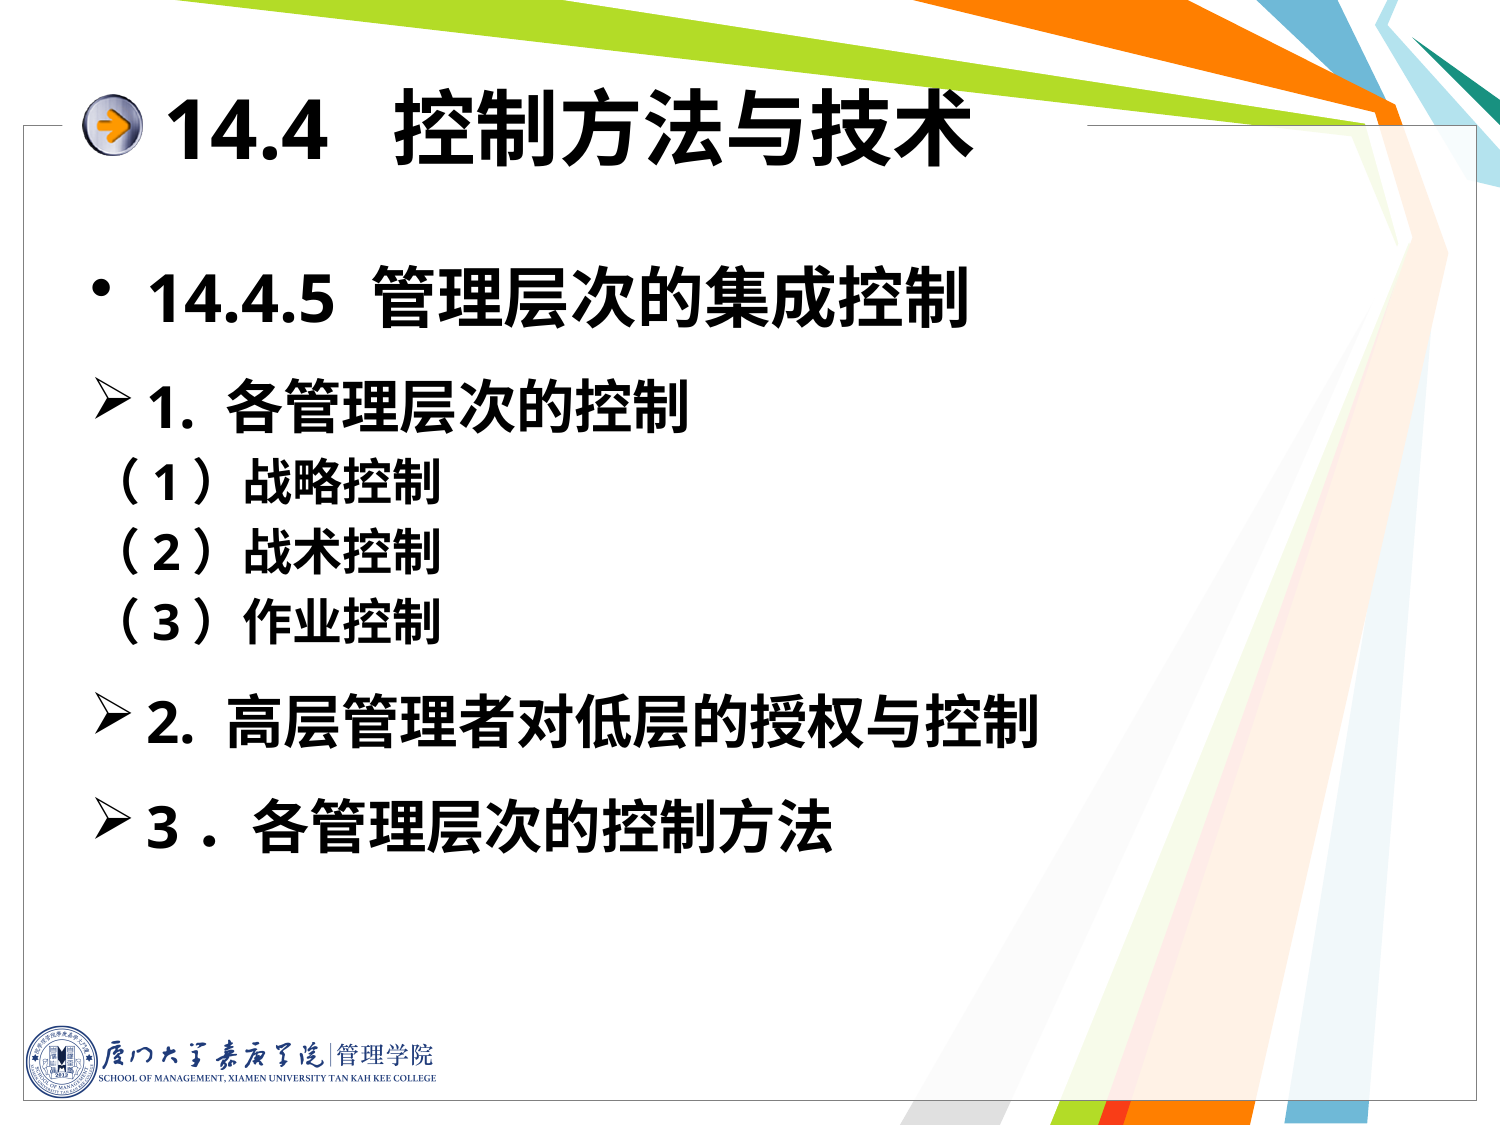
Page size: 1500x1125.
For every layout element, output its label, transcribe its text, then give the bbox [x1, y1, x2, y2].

picture [24, 1024, 438, 1100]
list 14.4.5 管理层次的集成控制 1. 各管理层次的控制 （1）战略控制 （2）战术控制 （3）作业控制 2. 高层管理者对低层的授权与控制 3．各管理层次的控制方法 [75, 208, 1425, 976]
title 14.4 控制方法与技术 [148, 32, 1182, 208]
picture [82, 94, 143, 156]
